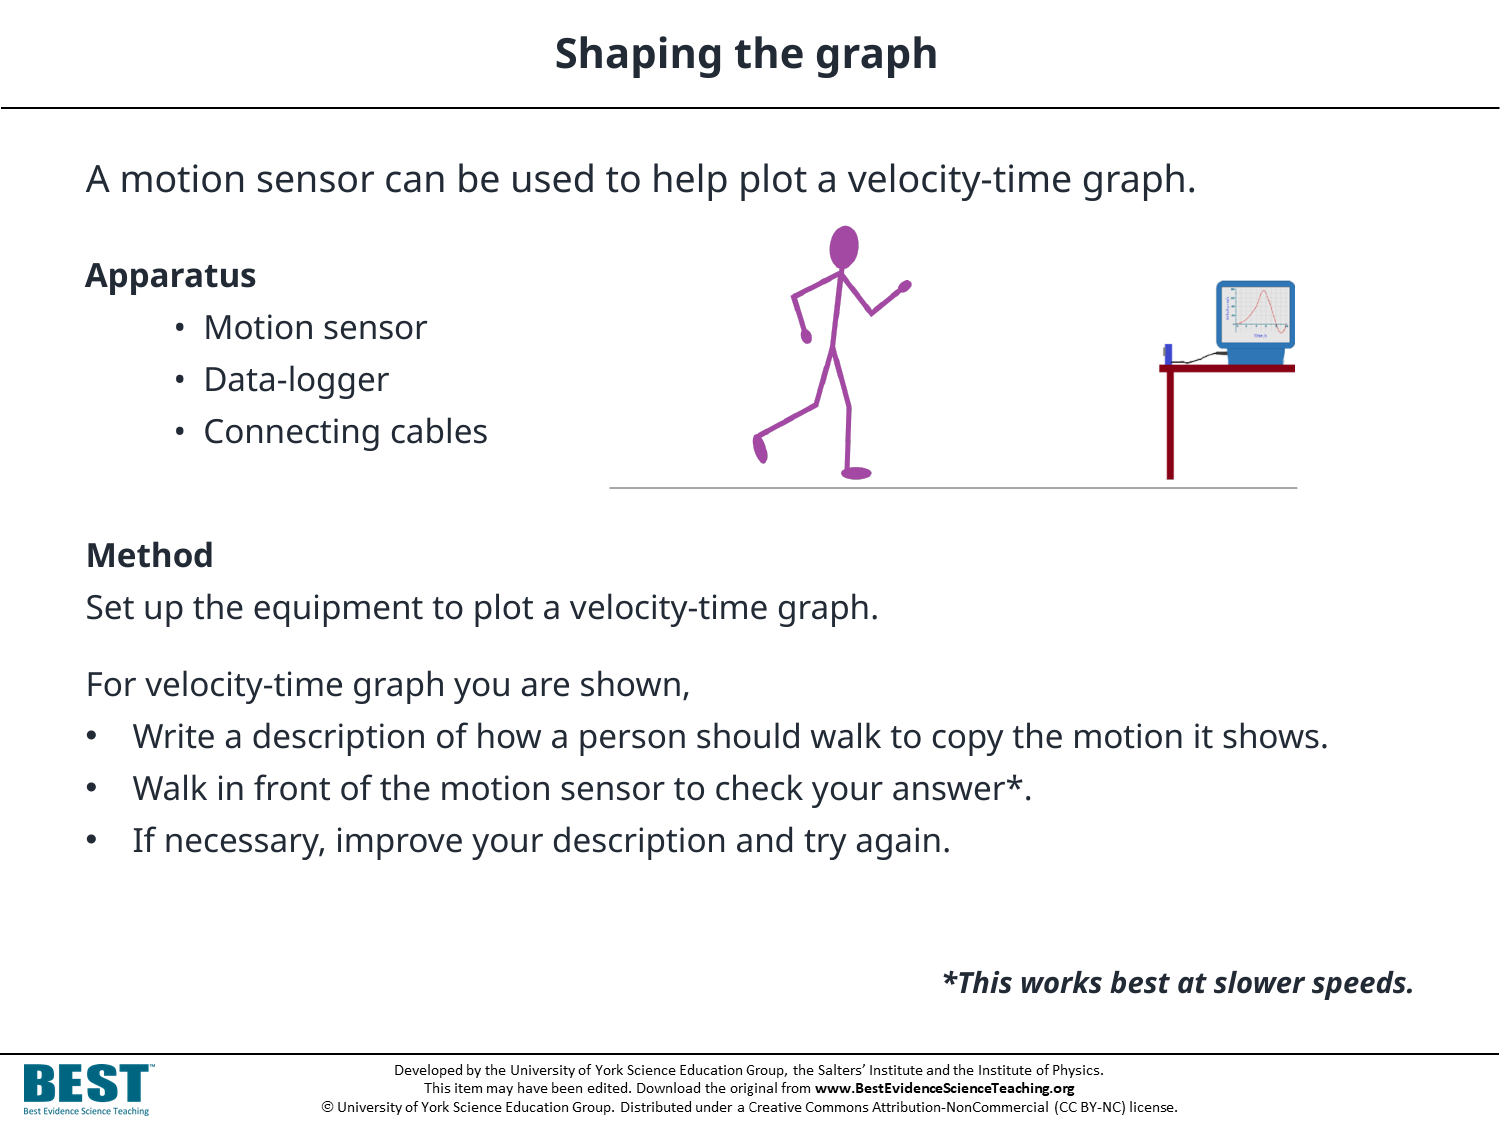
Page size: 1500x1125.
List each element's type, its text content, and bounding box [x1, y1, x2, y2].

text_box Shaping the graph [23, 4, 1471, 99]
picture [0, 107, 1500, 1125]
